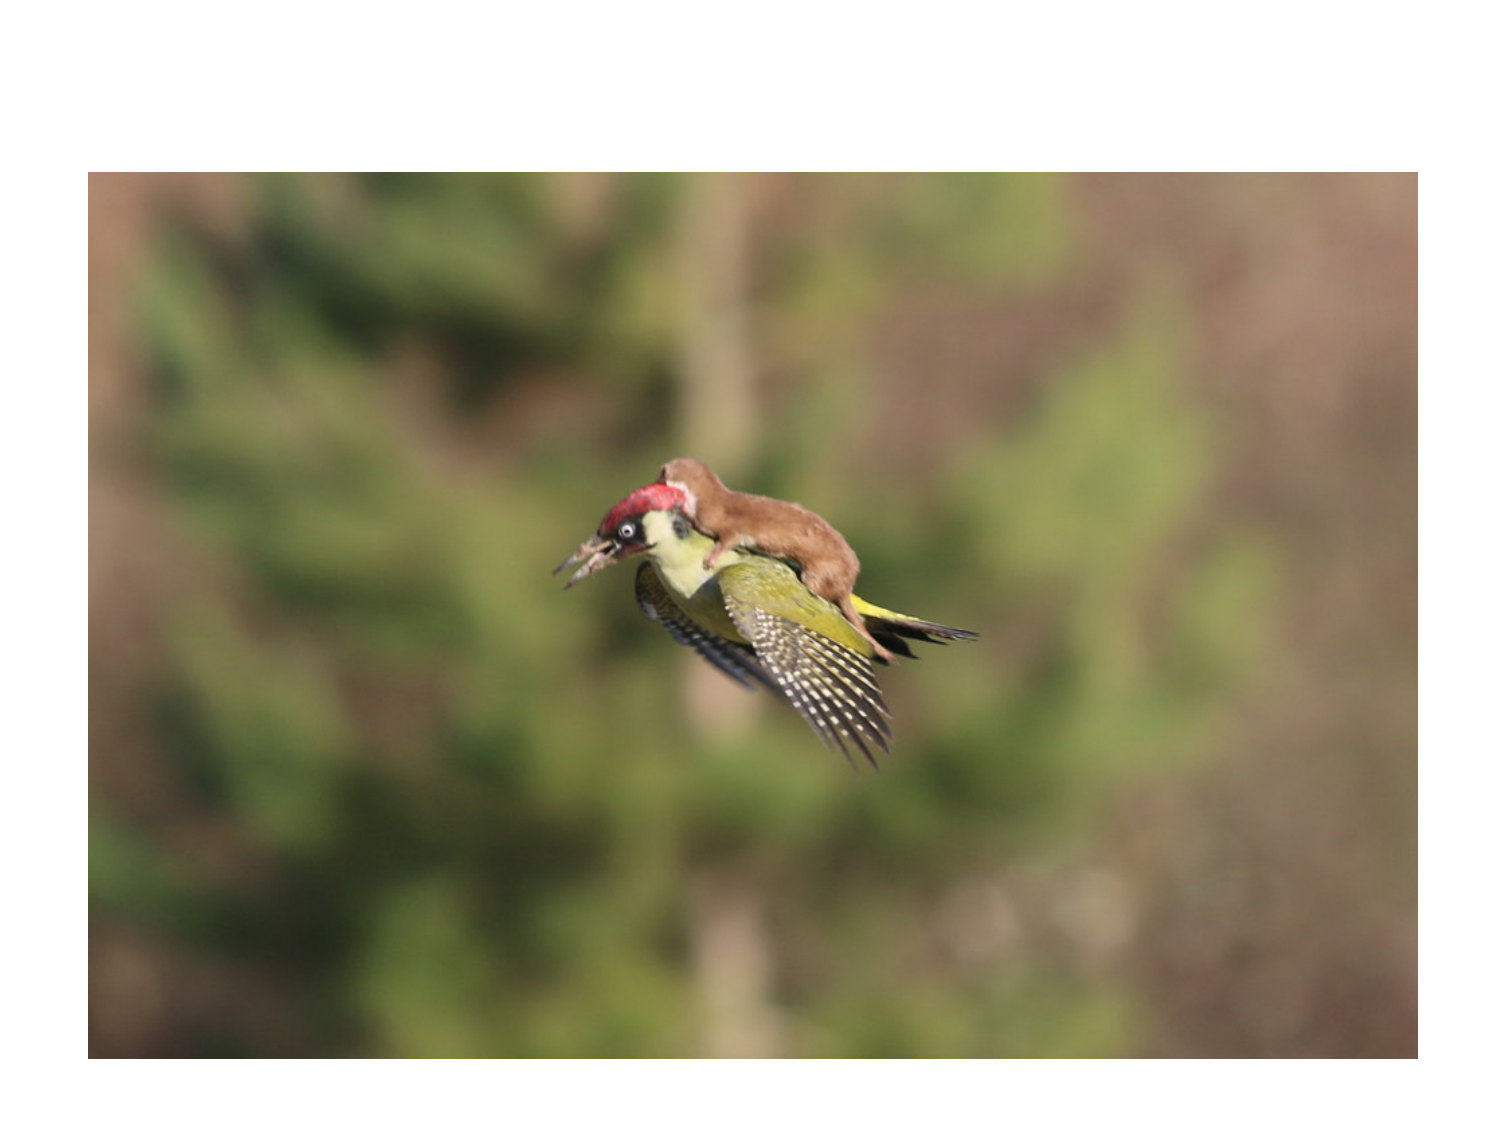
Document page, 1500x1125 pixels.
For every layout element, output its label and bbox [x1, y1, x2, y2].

picture [88, 172, 1418, 1059]
